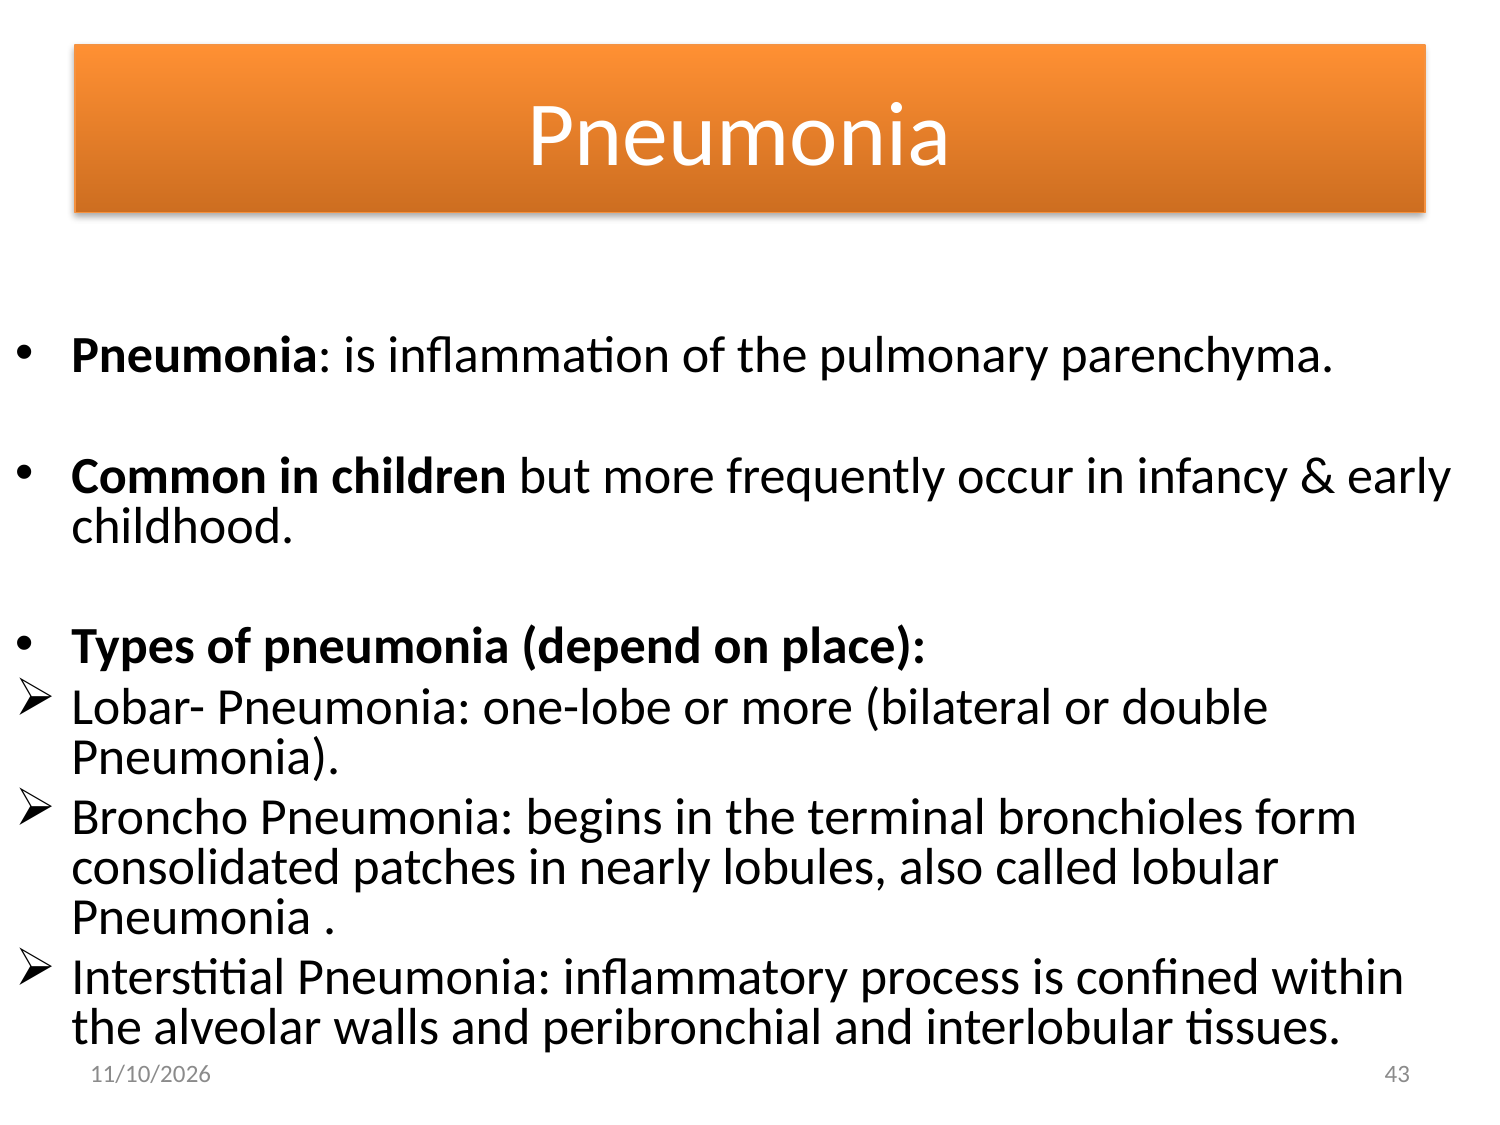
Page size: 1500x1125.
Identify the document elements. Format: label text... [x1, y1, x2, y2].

title Pneumonia [74, 44, 1426, 213]
list Pneumonia: is inflammation of the pulmonary parenchyma. Common in children but more frequently occur in infancy & early childhood. Types of pneumonia (depend on place): Lobar- Pneumonia: one-lobe or more (bilateral or double Pneumonia). Broncho Pneumonia: begins in the terminal bronchioles form consolidated patches in nearly lobules, also called lobular Pneumonia . Interstitial Pneumonia: inflammatory process is confined within the alveolar walls and peribronchial and interlobular tissues. [0, 324, 1500, 1125]
